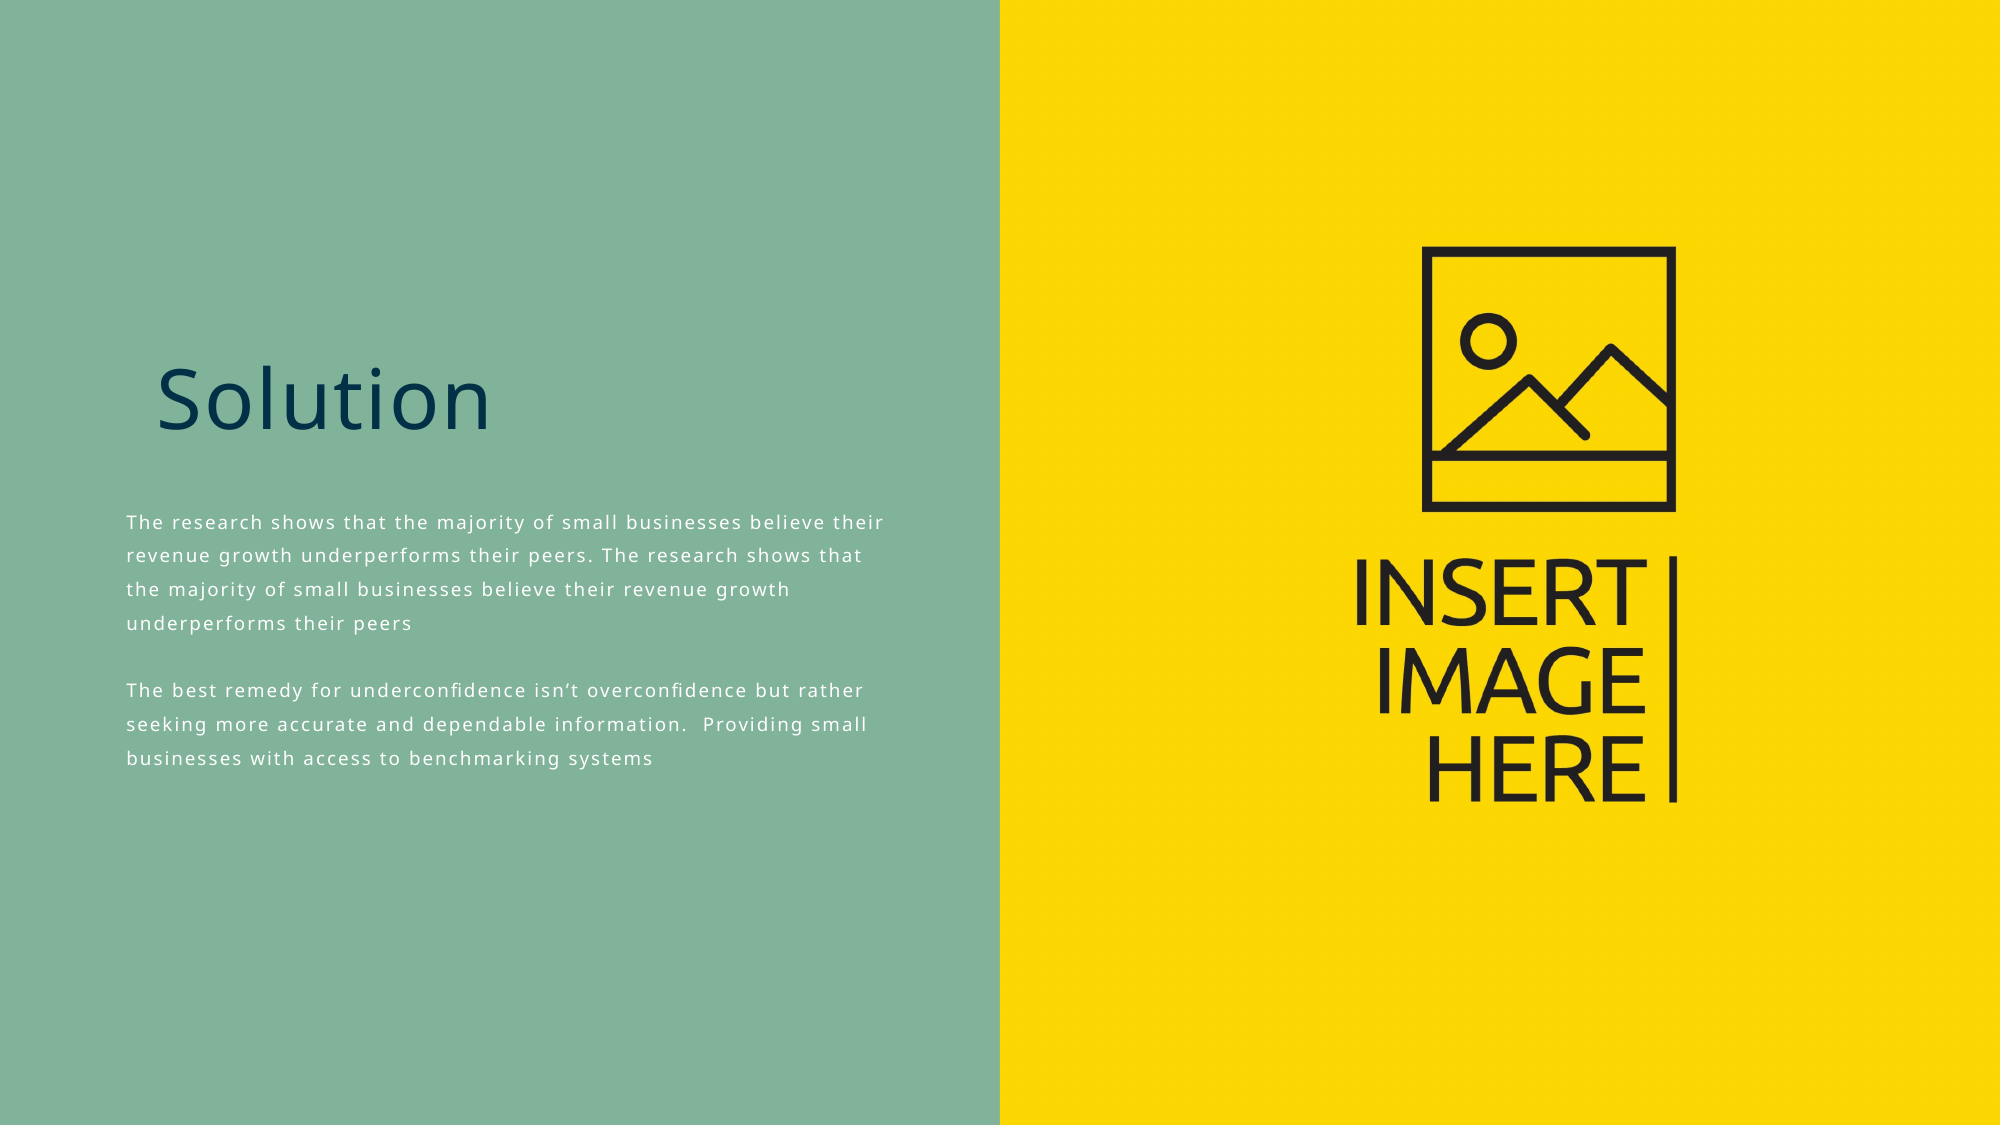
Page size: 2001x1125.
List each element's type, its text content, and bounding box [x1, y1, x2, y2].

text_box Solution [142, 339, 509, 454]
picture [999, 0, 2000, 1125]
text_box The research shows that the majority of small businesses believe their revenue growth underperforms their peers. The research shows that the majority of small businesses believe their revenue growth underperforms their peers The best remedy for underconfidence isn’t overconfidence but rather seeking more accurate and dependable information. Providing small businesses with access to benchmarking systems [111, 491, 910, 777]
text_box [0, 0, 999, 1125]
